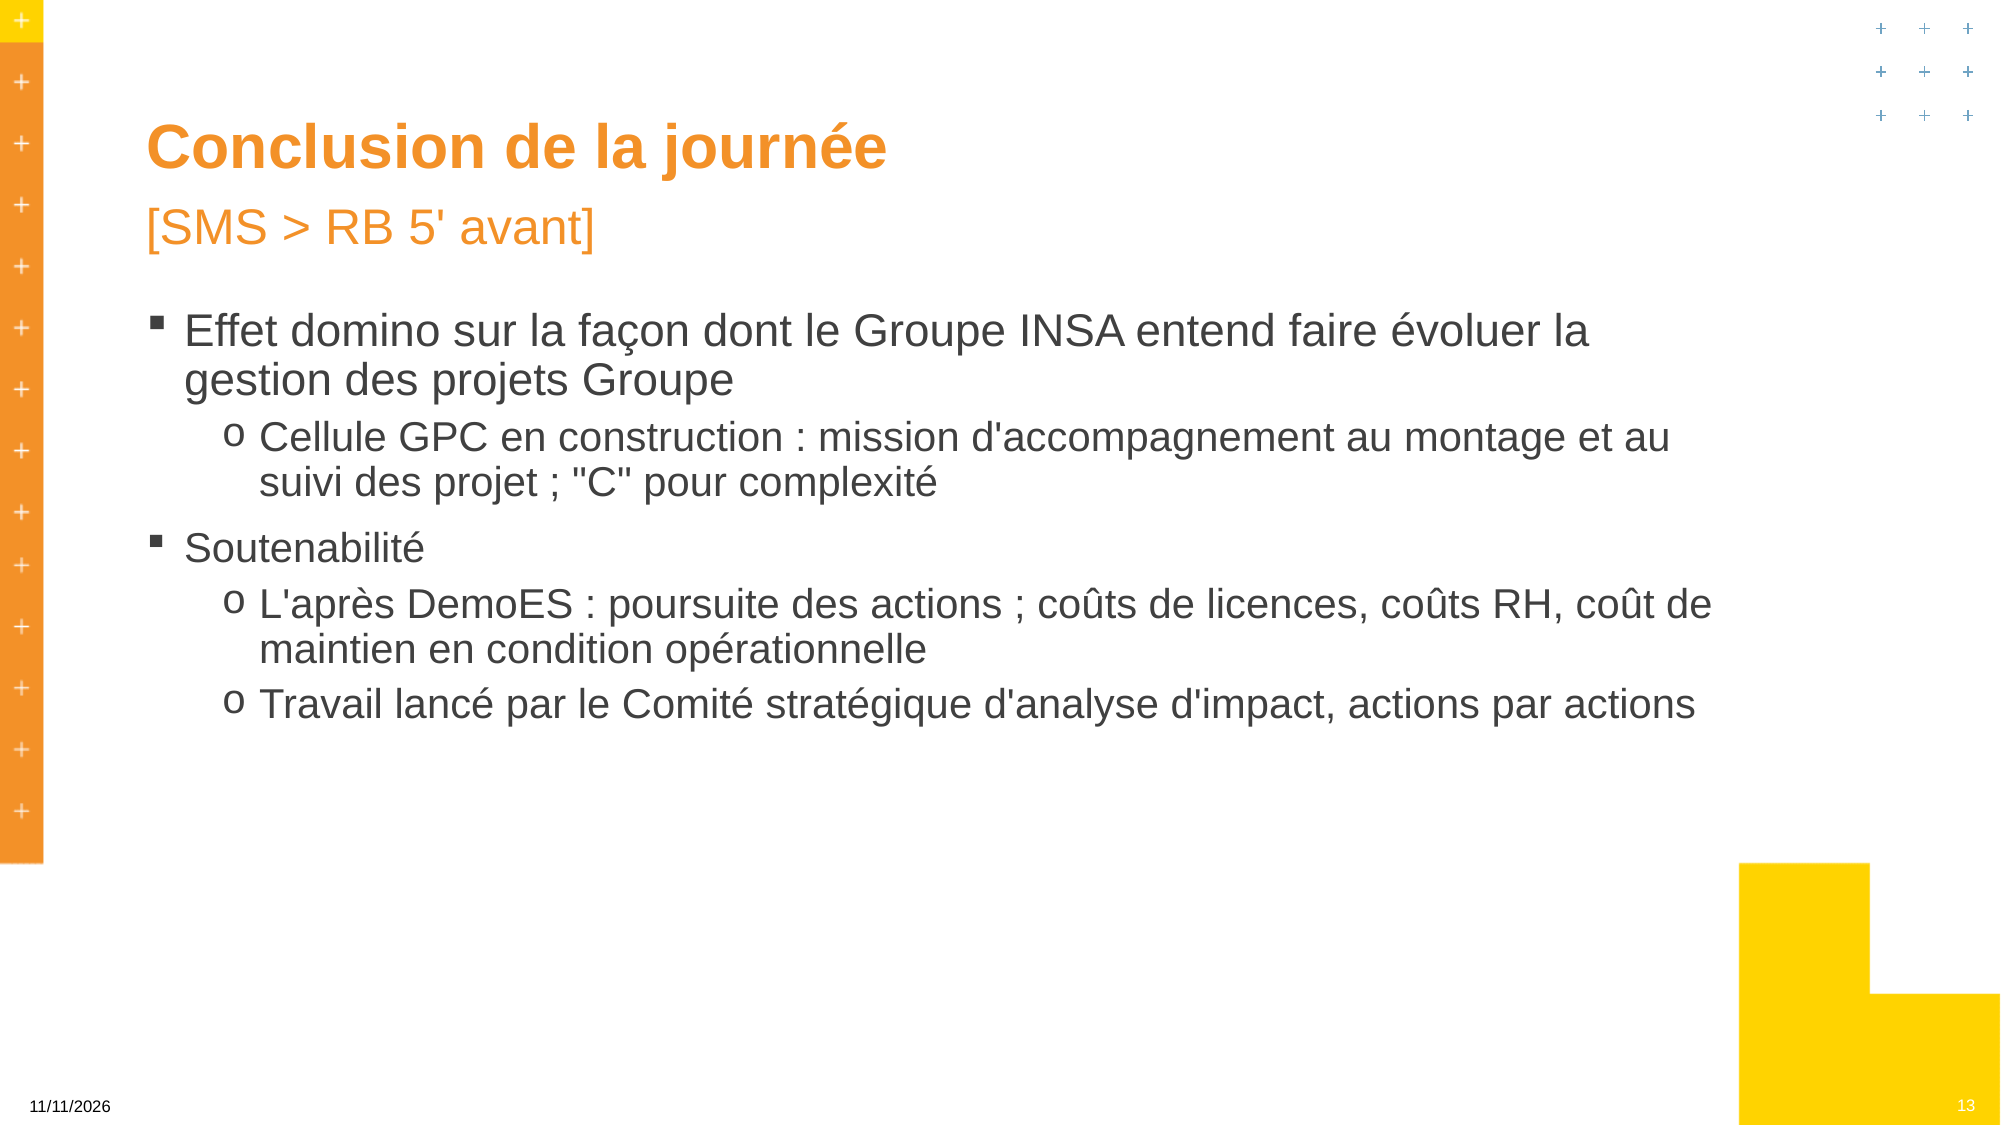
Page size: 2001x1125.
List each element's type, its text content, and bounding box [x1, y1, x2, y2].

title Conclusion de la journée [146, 114, 1855, 208]
list Effet domino sur la façon dont le Groupe INSA entend faire évoluer la gestion des projets Groupe Cellule GPC en construction : mission d'accompagnement au montage et au suivi des projet ; "C" pour complexité Soutenabilité L'après DemoES : poursuite des actions ; coûts de licences, coûts RH, coût de maintien en condition opérationnelle Travail lancé par le Comité stratégique d'analyse d'impact, actions par actions [146, 306, 1734, 1014]
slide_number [23, 1085, 474, 1125]
slide_number 13 [1531, 1084, 1982, 1125]
text_box [SMS > RB 5' avant] [145, 201, 1851, 294]
picture [0, 0, 2001, 1125]
